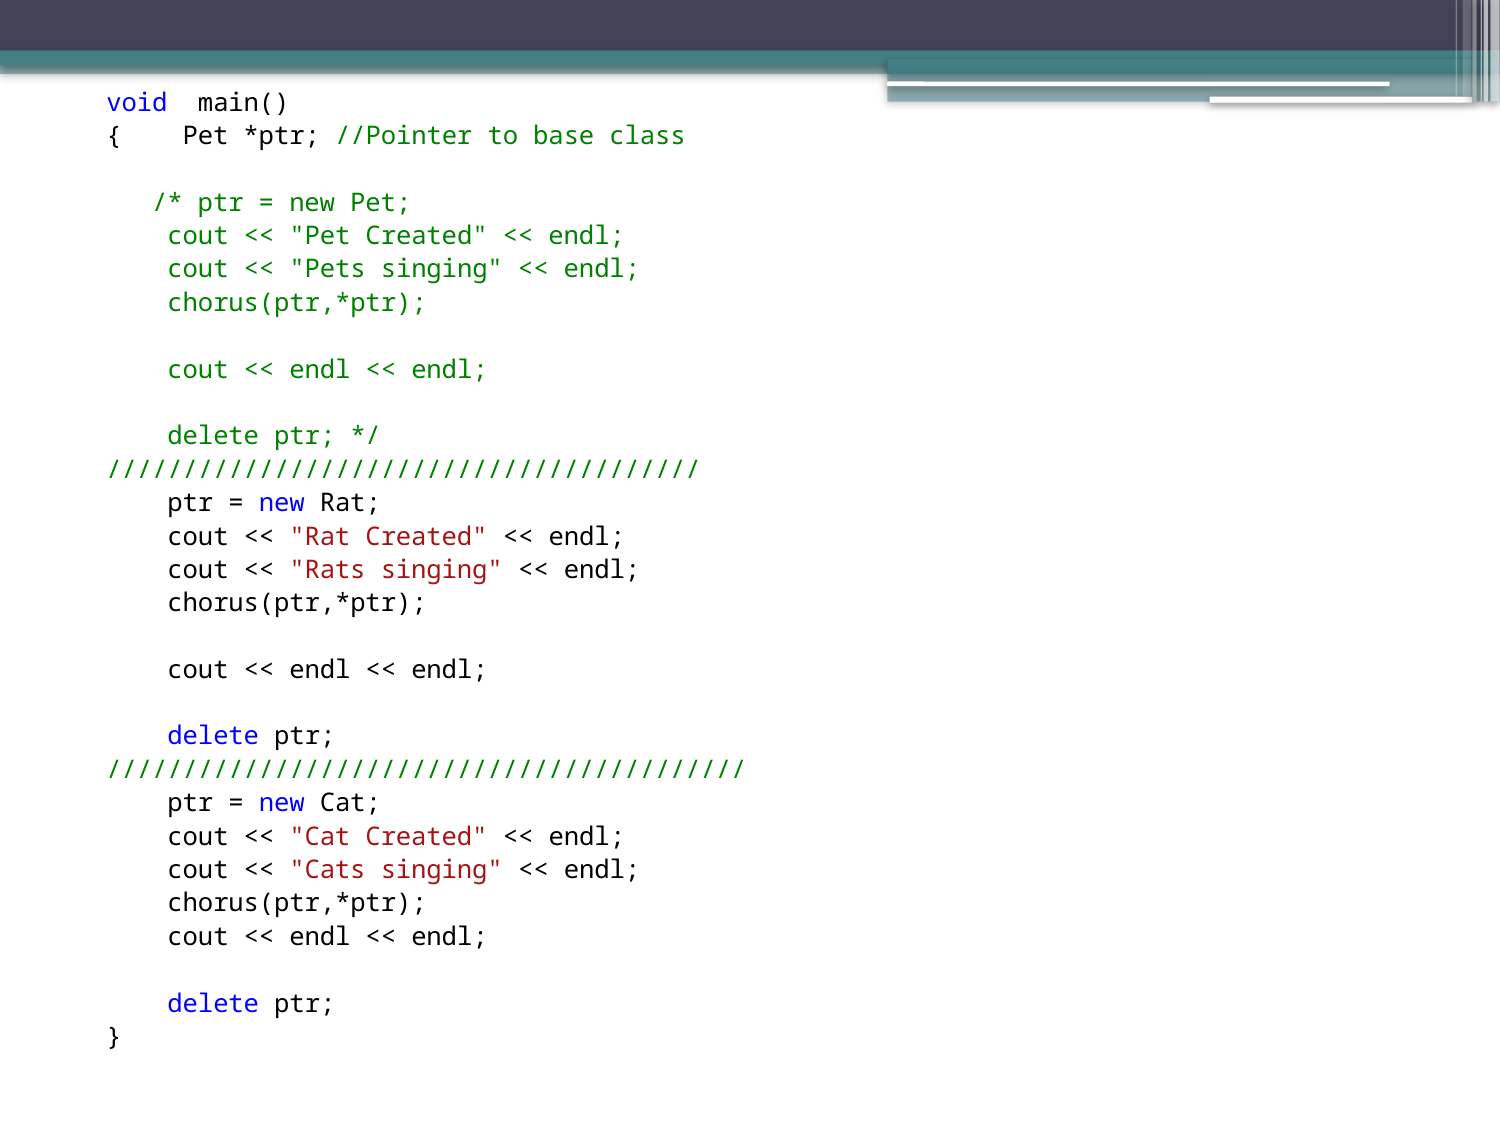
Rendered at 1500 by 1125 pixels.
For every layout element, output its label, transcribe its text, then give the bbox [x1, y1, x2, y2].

list void main() { Pet *ptr; //Pointer to base class /* ptr = new Pet; cout << "Pet Created" << endl; cout << "Pets singing" << endl; chorus(ptr,*ptr); cout << endl << endl; delete ptr; */ /////////////////////////////////////// ptr = new Rat; cout << "Rat Created" << endl; cout << "Rats singing" << endl; chorus(ptr,*ptr); cout << endl << endl; delete ptr; ////////////////////////////////////////// ptr = new Cat; cout << "Cat Created" << endl; cout << "Cats singing" << endl; chorus(ptr,*ptr); cout << endl << endl; delete ptr; } [75, 78, 1425, 1079]
